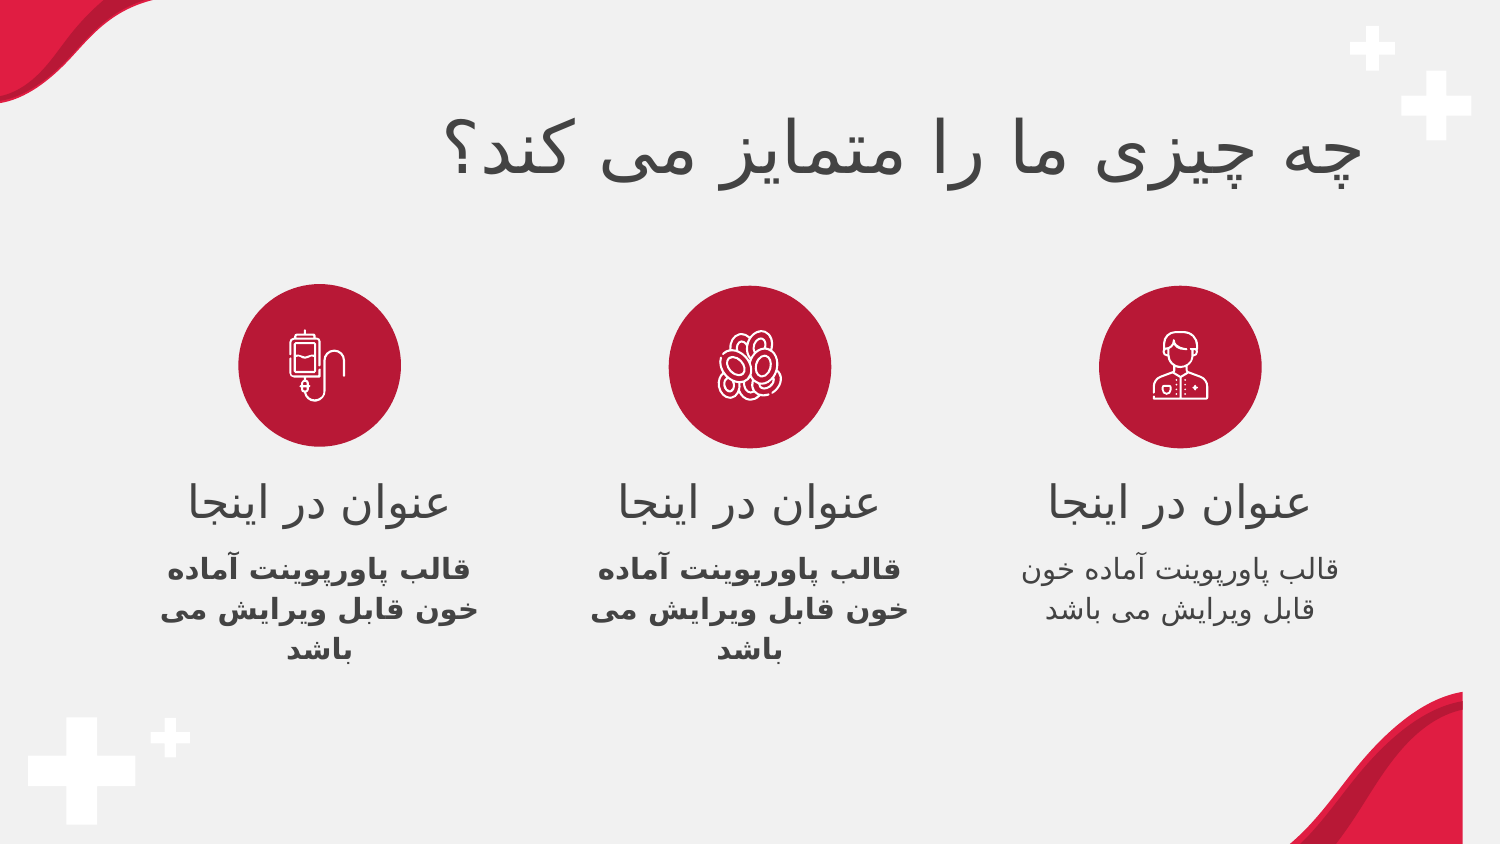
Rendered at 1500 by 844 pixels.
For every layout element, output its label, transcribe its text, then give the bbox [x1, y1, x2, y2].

subtitle عنوان در اینجا [135, 471, 504, 543]
subtitle قالب پاورپوینت آماده خون قابل ویرایش می باشد [566, 543, 934, 673]
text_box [289, 328, 346, 402]
subtitle عنوان در اینجا [996, 471, 1364, 543]
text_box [717, 329, 783, 402]
text_box [668, 285, 832, 449]
subtitle قالب پاورپوینت آماده خون قابل ویرایش می باشد [996, 543, 1364, 673]
subtitle عنوان در اینجا [566, 471, 934, 543]
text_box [1152, 330, 1209, 400]
text_box [238, 284, 401, 447]
title چه چیزی ما را متمایز می کند؟ [118, 72, 1382, 167]
text_box [1099, 285, 1262, 449]
subtitle قالب پاورپوینت آماده خون قابل ویرایش می باشد [135, 543, 504, 673]
